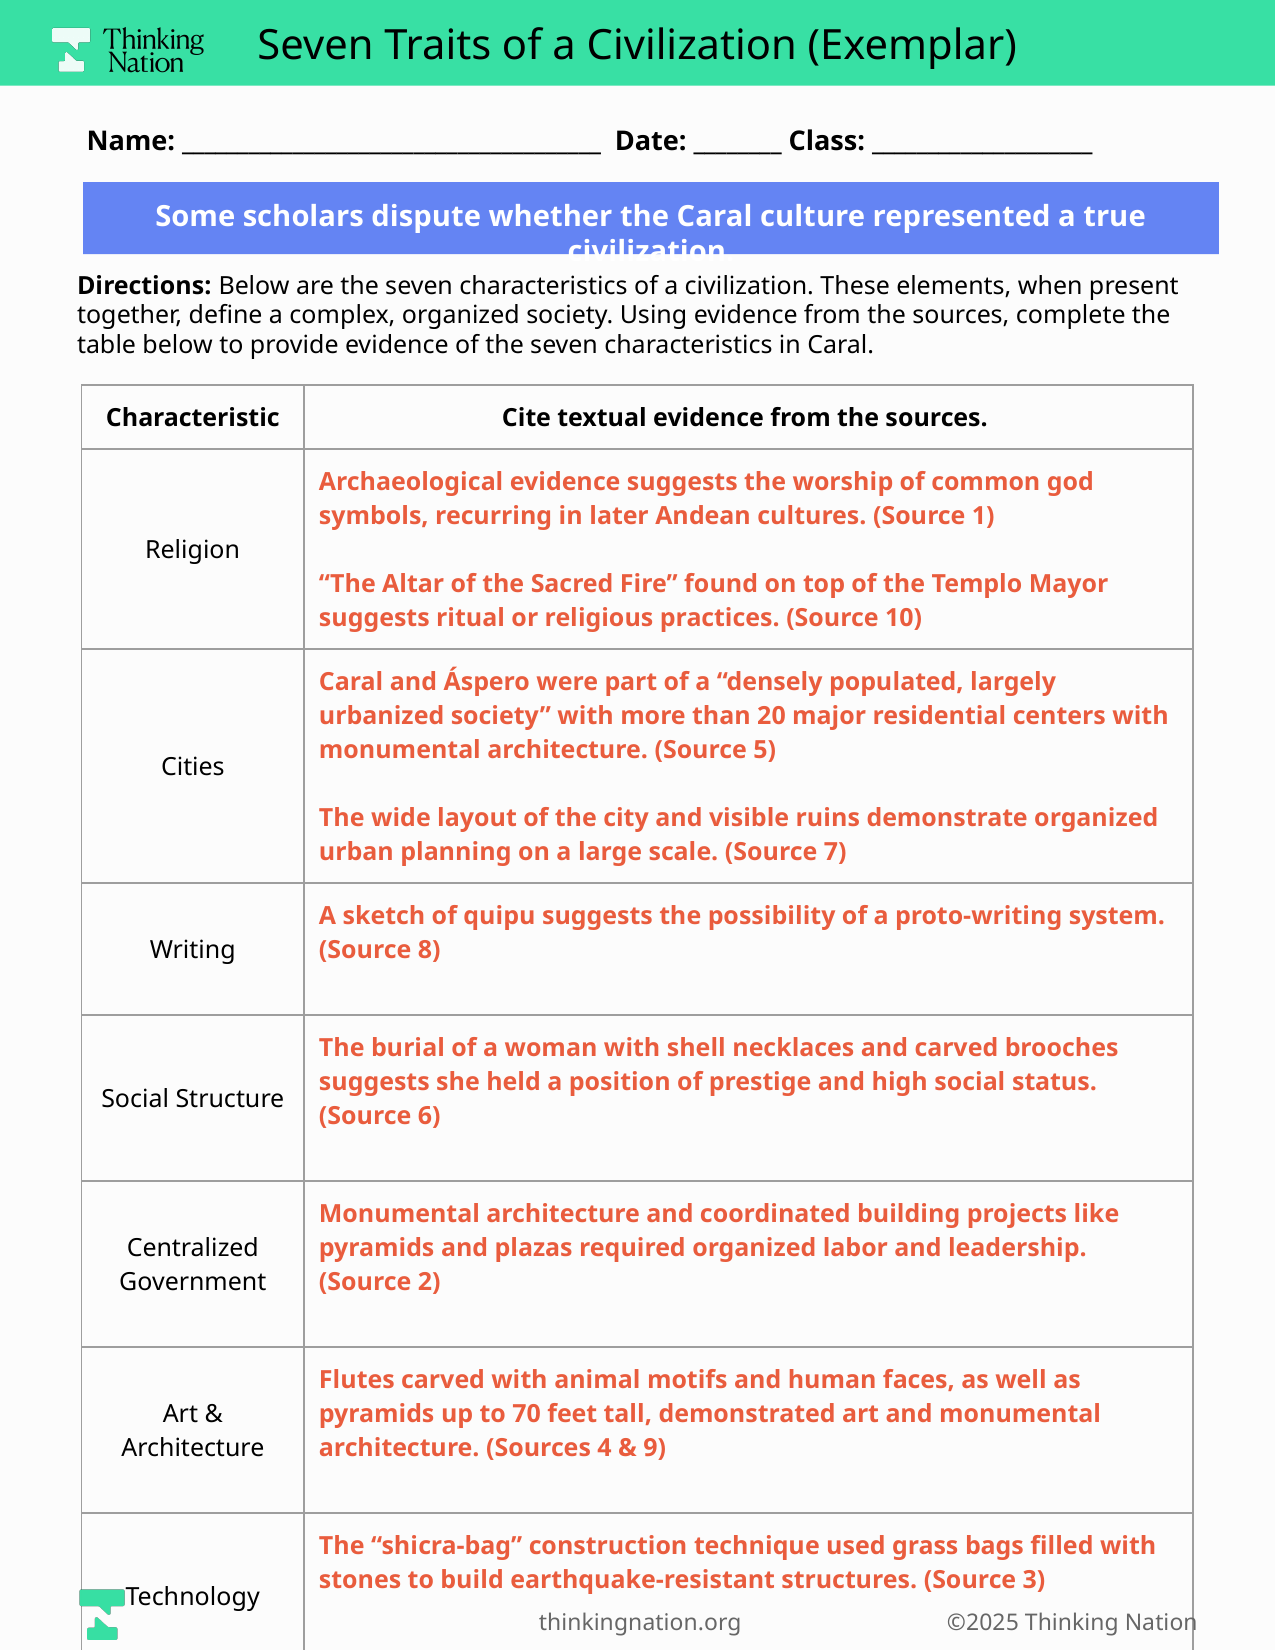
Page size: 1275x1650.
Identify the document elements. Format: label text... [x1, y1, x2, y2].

table_cell A sketch of quipu suggests the possibility of a proto-writing system. (Source 8) [305, 884, 1192, 1014]
table_cell The “shicra-bag” construction technique used grass bags filled with stones to build earthquake-resistant structures. (Source 3) [305, 1514, 1192, 1650]
table_cell Technology [82, 1514, 303, 1650]
text_box thinkingnation.org [489, 1592, 792, 1643]
table_cell Caral and Áspero were part of a “densely populated, largely urbanized society” with more than 20 major residential centers with monumental architecture. (Source 5) The wide layout of the city and visible ruins demonstrate organized urban planning on a large scale. (Source 7) [305, 650, 1192, 882]
table_cell Cities [82, 650, 303, 882]
table_cell Monumental architecture and coordinated building projects like pyramids and plazas required organized labor and leadership. (Source 2) [305, 1182, 1192, 1346]
table_header Cite textual evidence from the sources. [305, 386, 1192, 448]
table_cell Social Structure [82, 1016, 303, 1180]
picture [66, 1578, 138, 1650]
text_box Some scholars dispute whether the Caral culture represented a true civilization. [83, 182, 1219, 254]
table_cell Flutes carved with animal motifs and human faces, as well as pyramids up to 70 feet tall, demonstrated art and monumental architecture. (Sources 4 & 9) [305, 1348, 1192, 1512]
table_cell Art & Architecture [82, 1348, 303, 1512]
table_cell Centralized Government [82, 1182, 303, 1346]
text_box Name: ______________________________________ Date: ________ Class: ____________________ [70, 107, 1232, 170]
table_header Characteristic [82, 386, 303, 448]
text_box Seven Traits of a Civilization (Exemplar) [0, 0, 1275, 86]
table_cell The burial of a woman with shell necklaces and carved brooches suggests she held a position of prestige and high social status. (Source 6) [305, 1016, 1192, 1180]
table_cell Archaeological evidence suggests the worship of common god symbols, recurring in later Andean cultures. (Source 1) “The Altar of the Sacred Fire” found on top of the Templo Mayor suggests ritual or religious practices. (Source 10) [305, 450, 1192, 648]
text_box Directions: Below are the seven characteristics of a civilization. These elements, when present together, define a complex, organized society. Using evidence from the sources, complete the table below to provide evidence of the seven characteristics in Caral. [62, 254, 1240, 370]
table_cell Writing [82, 884, 303, 1014]
text_box ©2025 Thinking Nation [912, 1592, 1214, 1643]
table_cell Religion [82, 450, 303, 648]
picture [35, 13, 210, 87]
